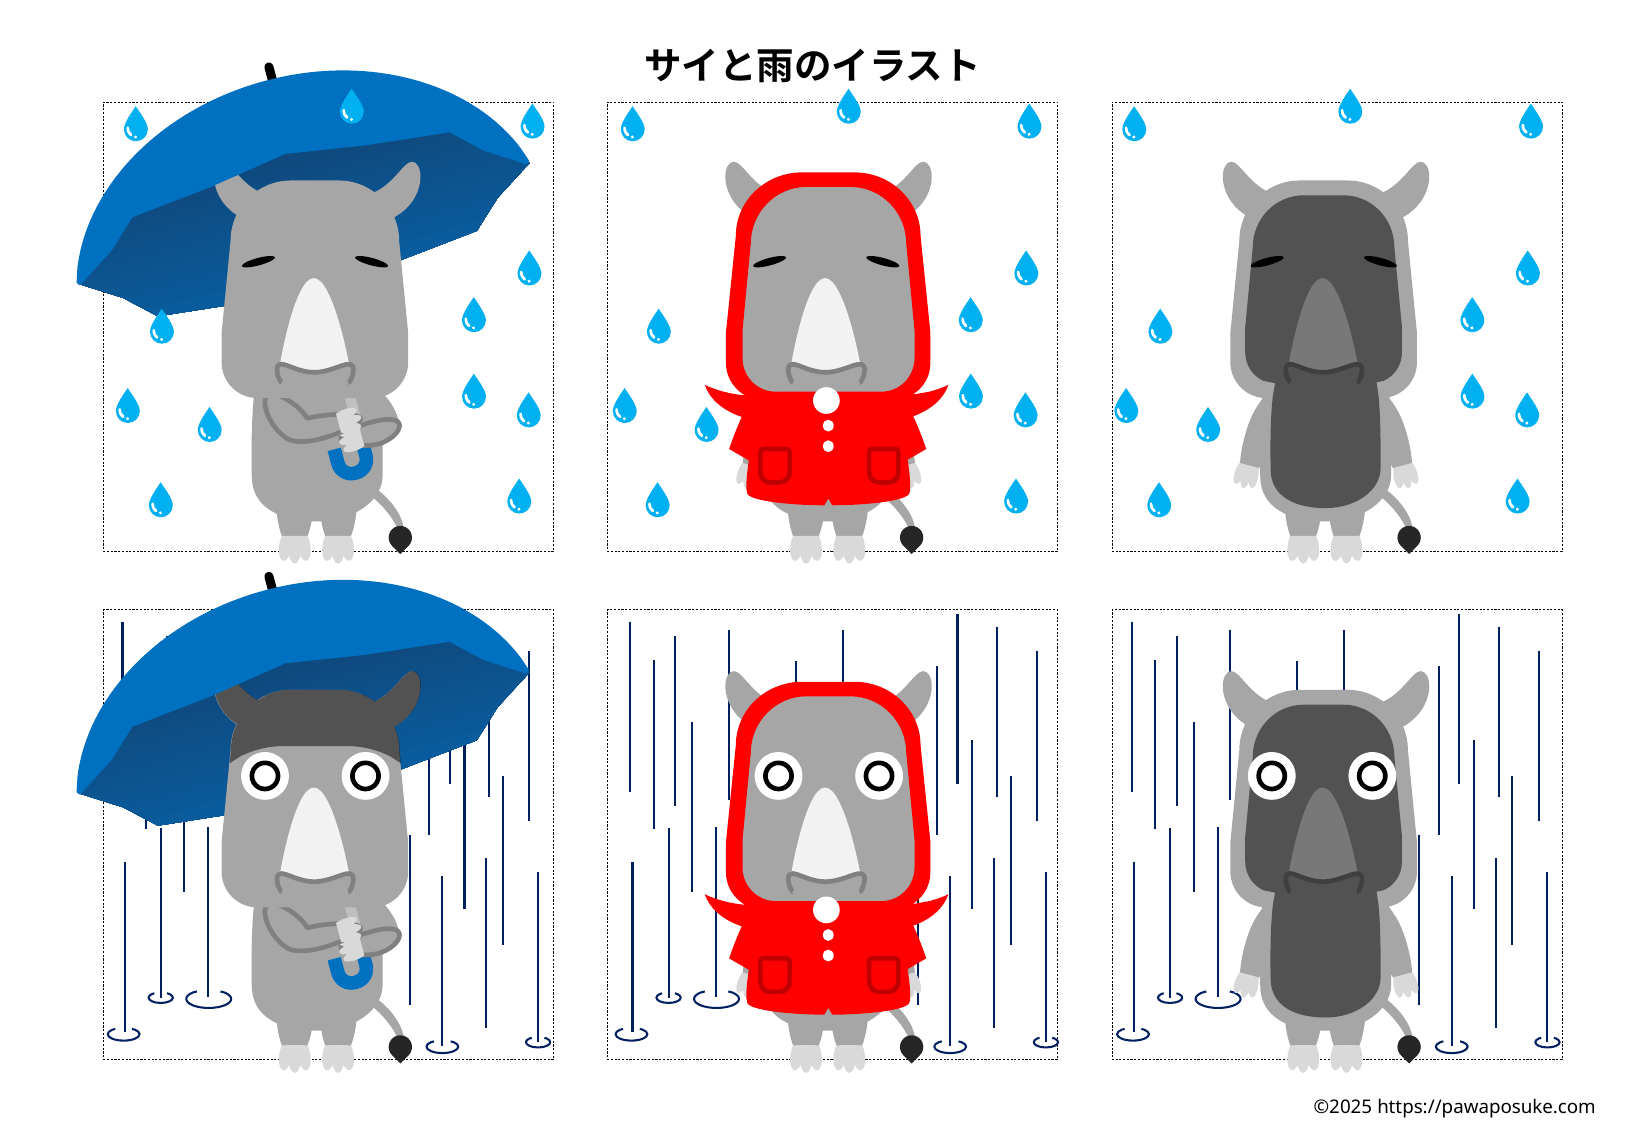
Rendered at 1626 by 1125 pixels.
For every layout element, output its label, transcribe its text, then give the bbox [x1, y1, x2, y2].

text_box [612, 88, 1042, 564]
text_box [70, 571, 551, 1074]
text_box サイと雨のイラスト [629, 34, 996, 87]
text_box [1114, 88, 1544, 564]
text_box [615, 613, 1059, 1074]
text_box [1116, 613, 1560, 1074]
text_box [70, 61, 545, 564]
